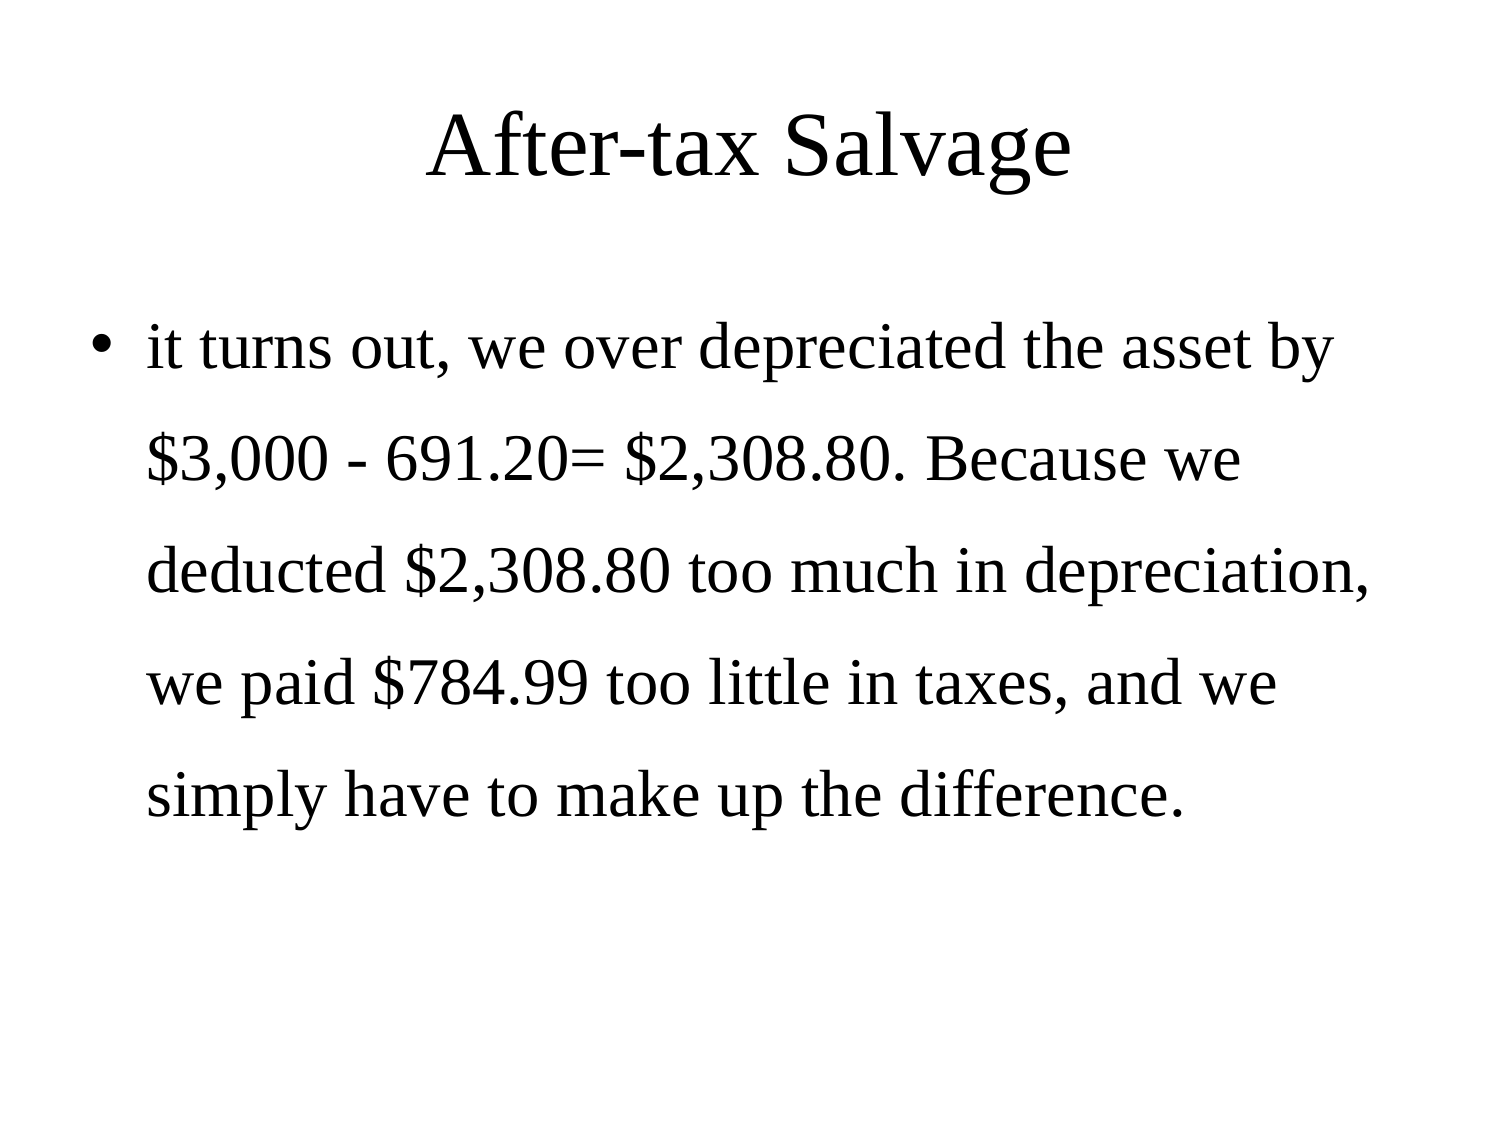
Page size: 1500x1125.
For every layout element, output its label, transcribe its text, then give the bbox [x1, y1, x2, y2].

title After-tax Salvage [75, 45, 1425, 233]
list it turns out, we over depreciated the asset by $3,000 - 691.20= $2,308.80. Because we deducted $2,308.80 too much in depreciation, we paid $784.99 too little in taxes, and we simply have to make up the difference. [75, 262, 1425, 1005]
